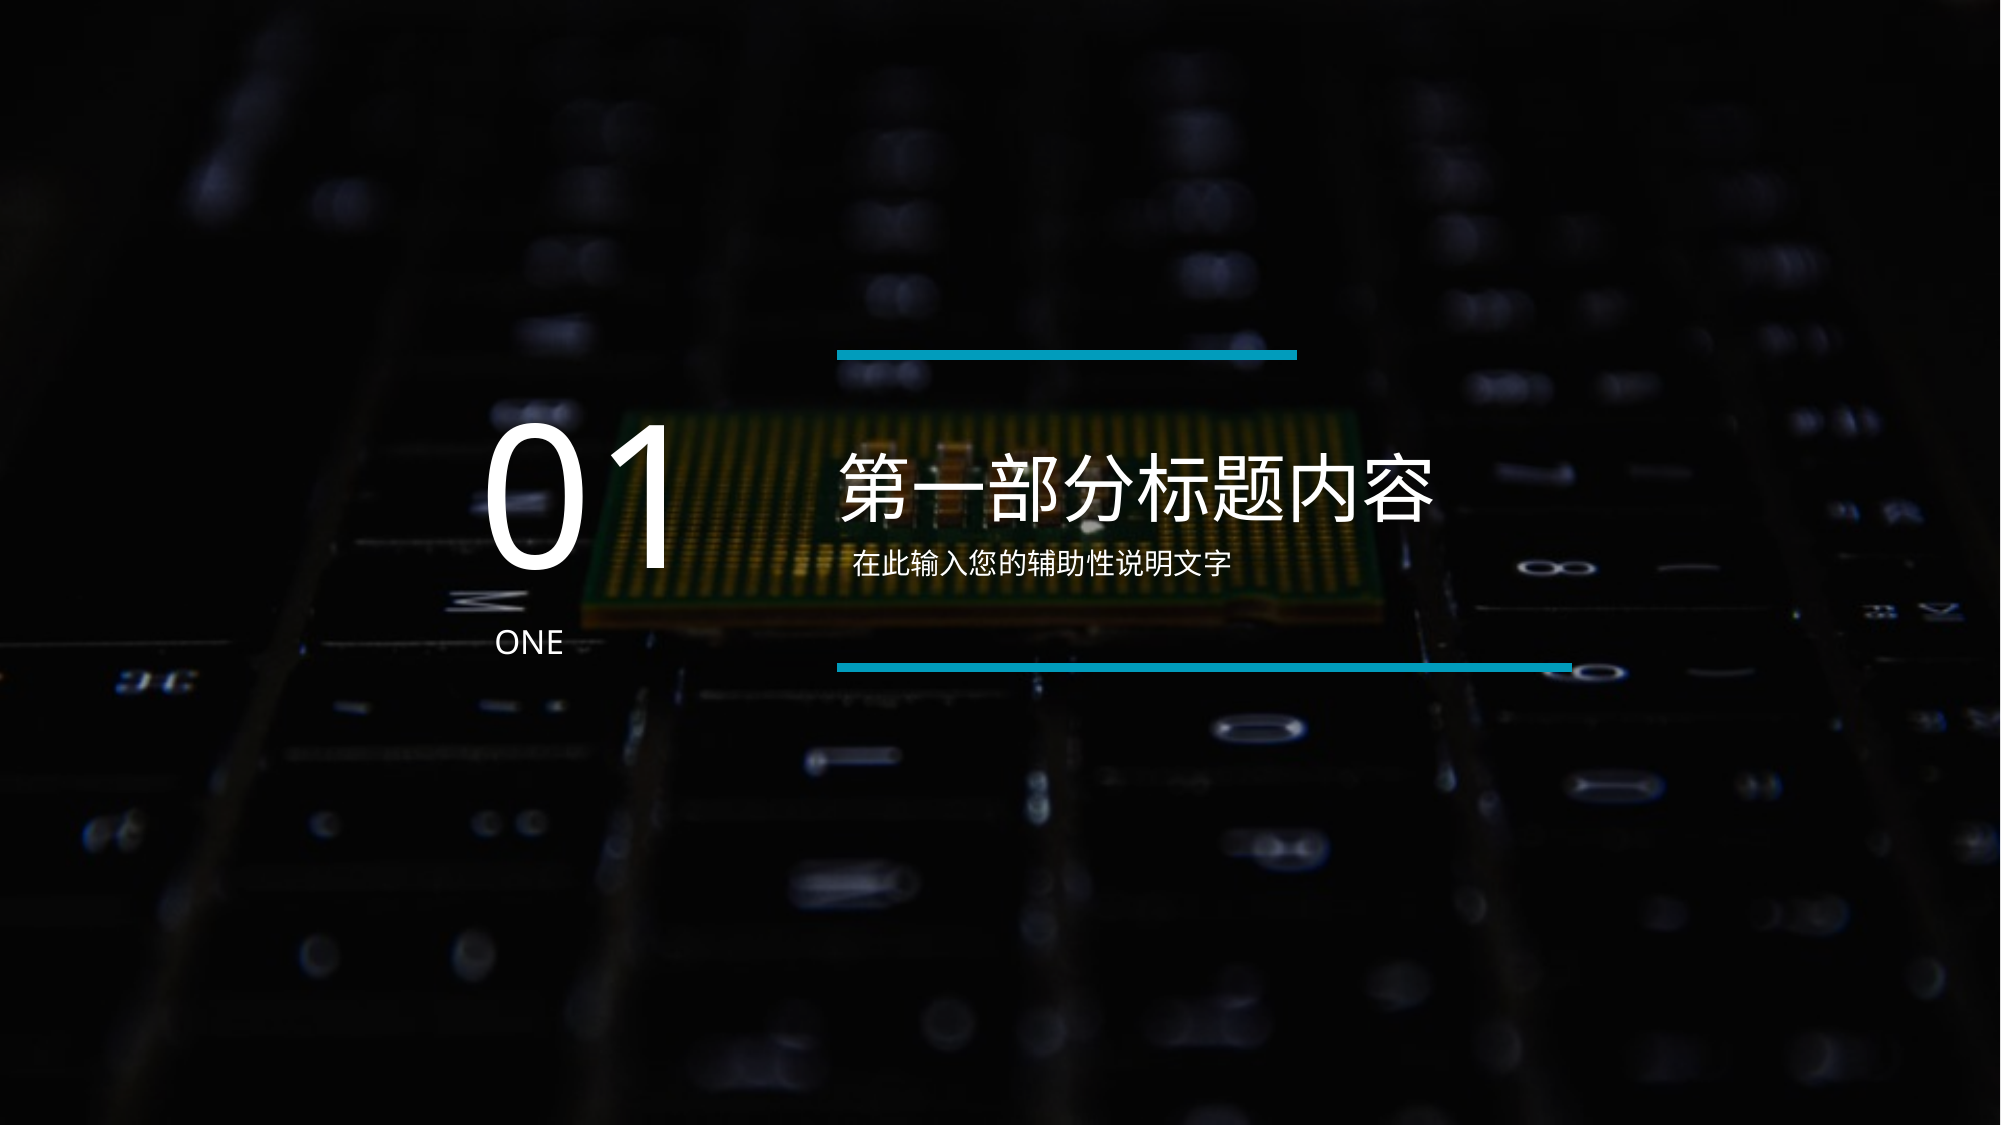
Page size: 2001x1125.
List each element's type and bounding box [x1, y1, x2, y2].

text_box [821, 433, 1535, 589]
text_box [0, 0, 2000, 1125]
text_box [428, 360, 759, 662]
